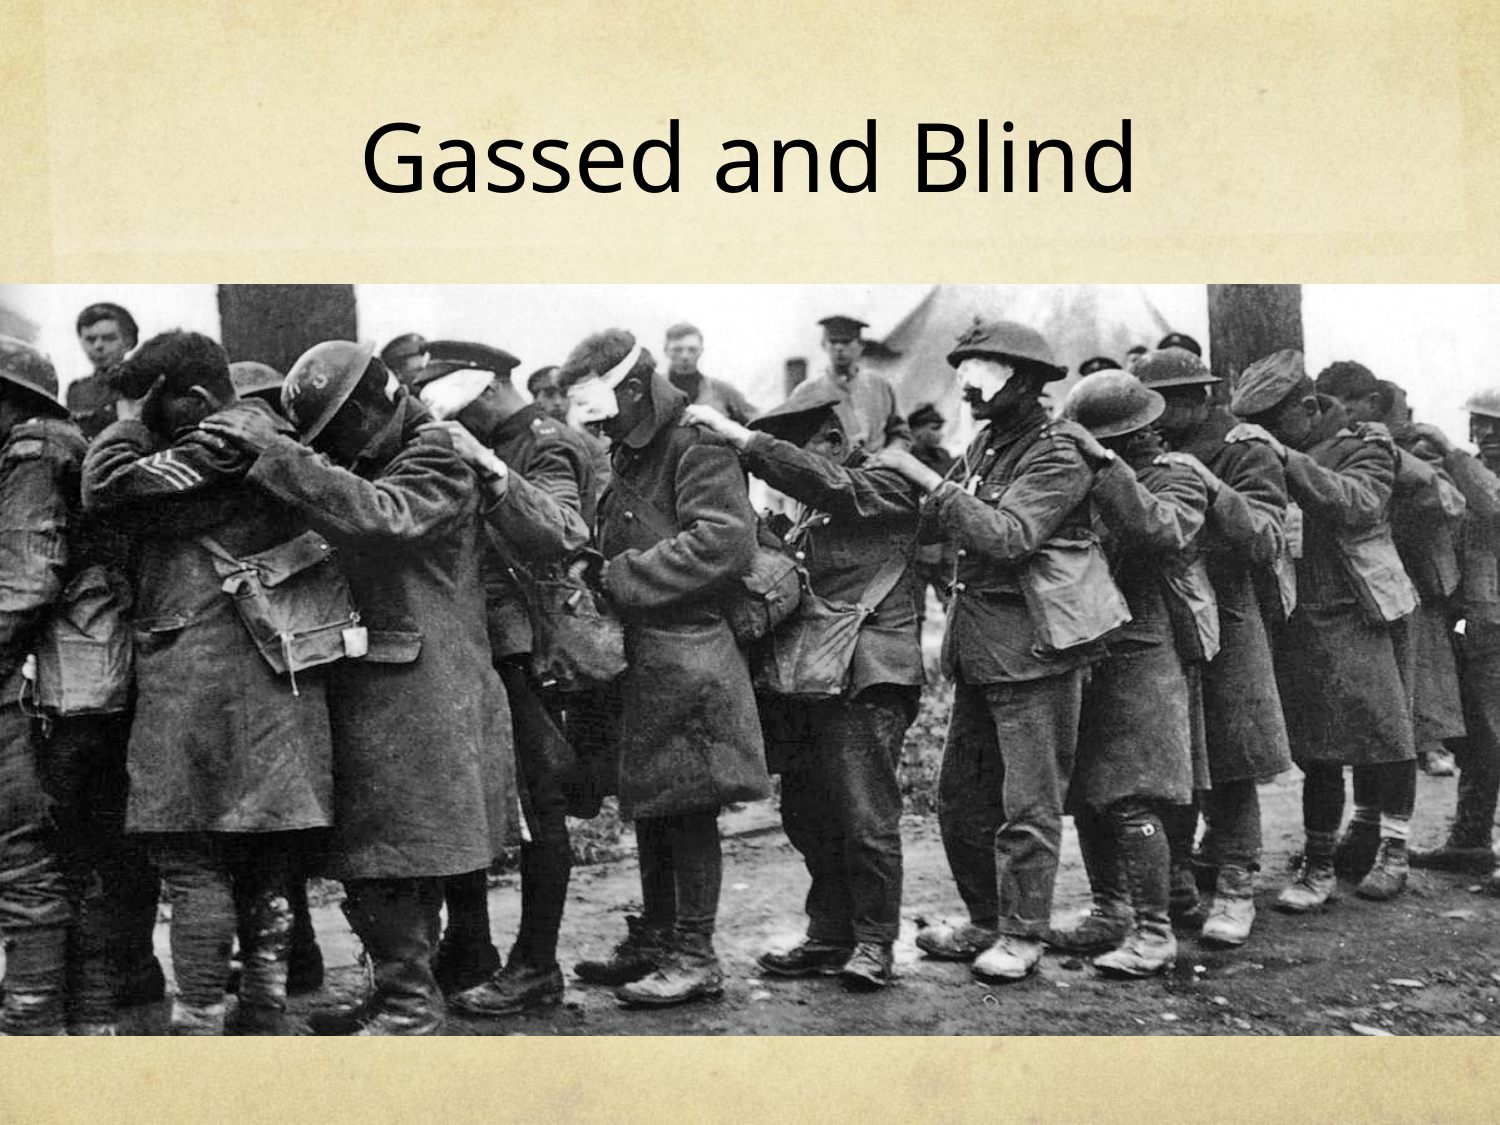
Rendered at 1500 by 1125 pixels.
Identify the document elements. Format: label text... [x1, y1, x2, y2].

picture [0, 0, 1500, 284]
picture [0, 1037, 1500, 1125]
title Gassed and Blind [150, 82, 1350, 225]
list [0, 284, 1500, 1037]
